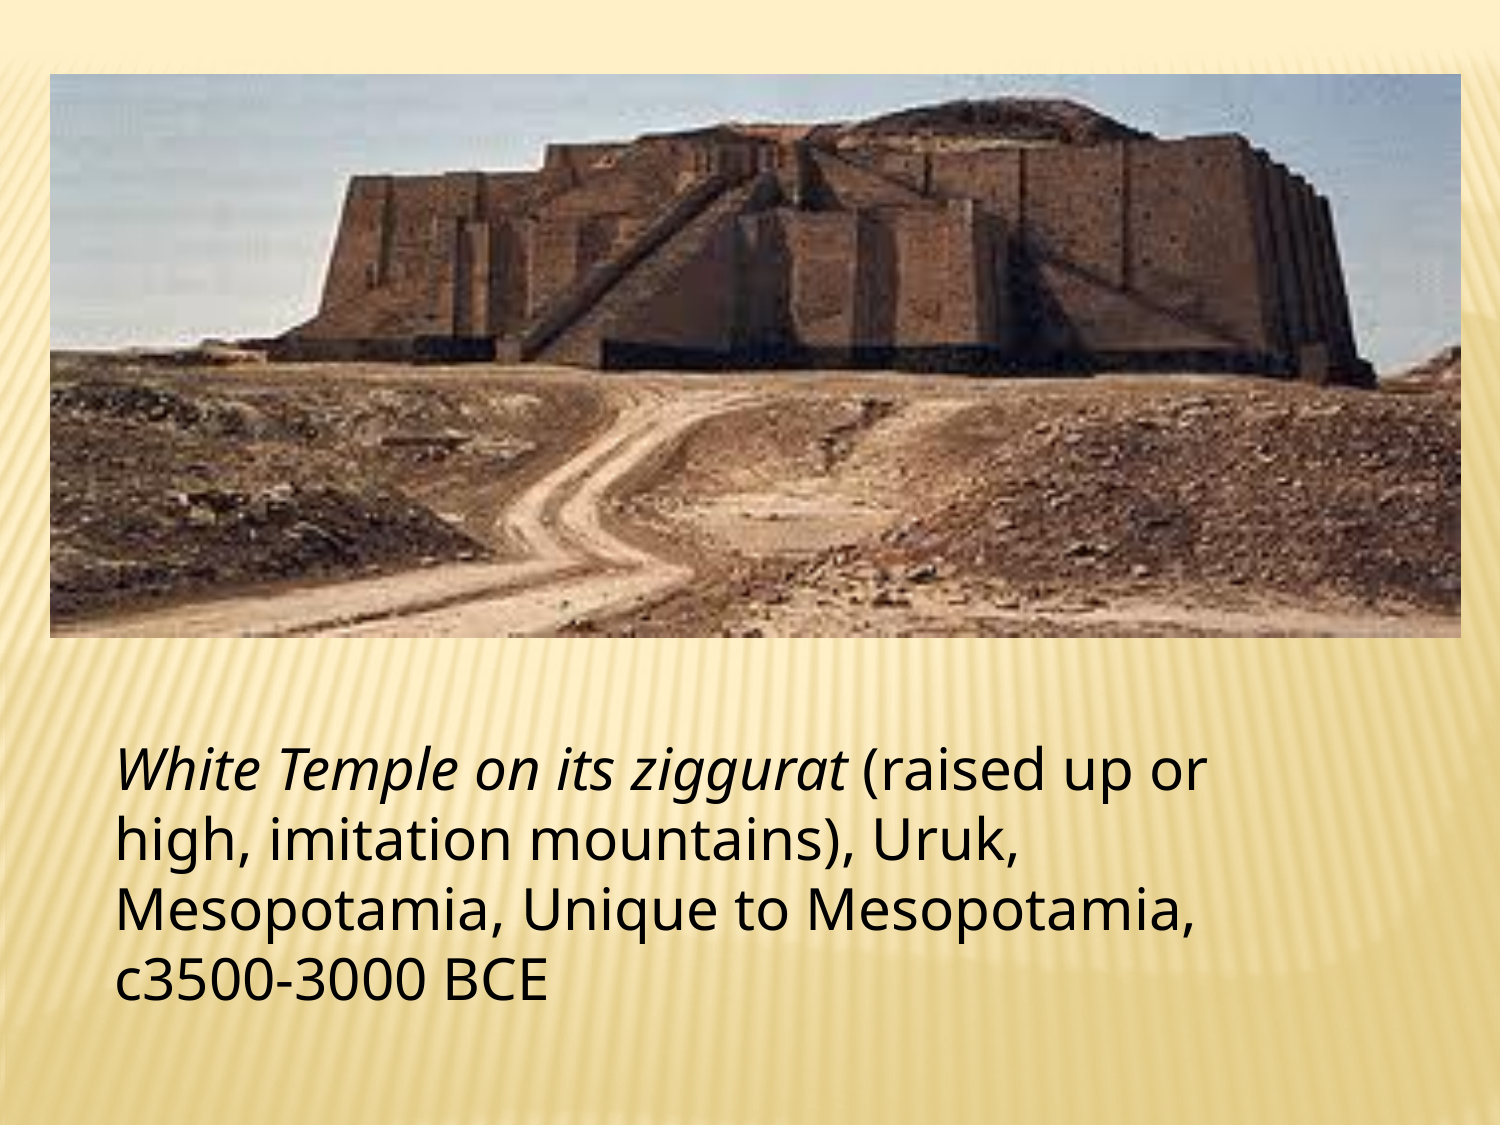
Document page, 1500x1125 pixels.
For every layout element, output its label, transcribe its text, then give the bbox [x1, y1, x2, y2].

text_box White Temple on its ziggurat (raised up or high, imitation mountains), Uruk, Mesopotamia, Unique to Mesopotamia, c3500-3000 BCE [99, 724, 1338, 1020]
picture [49, 74, 1461, 638]
